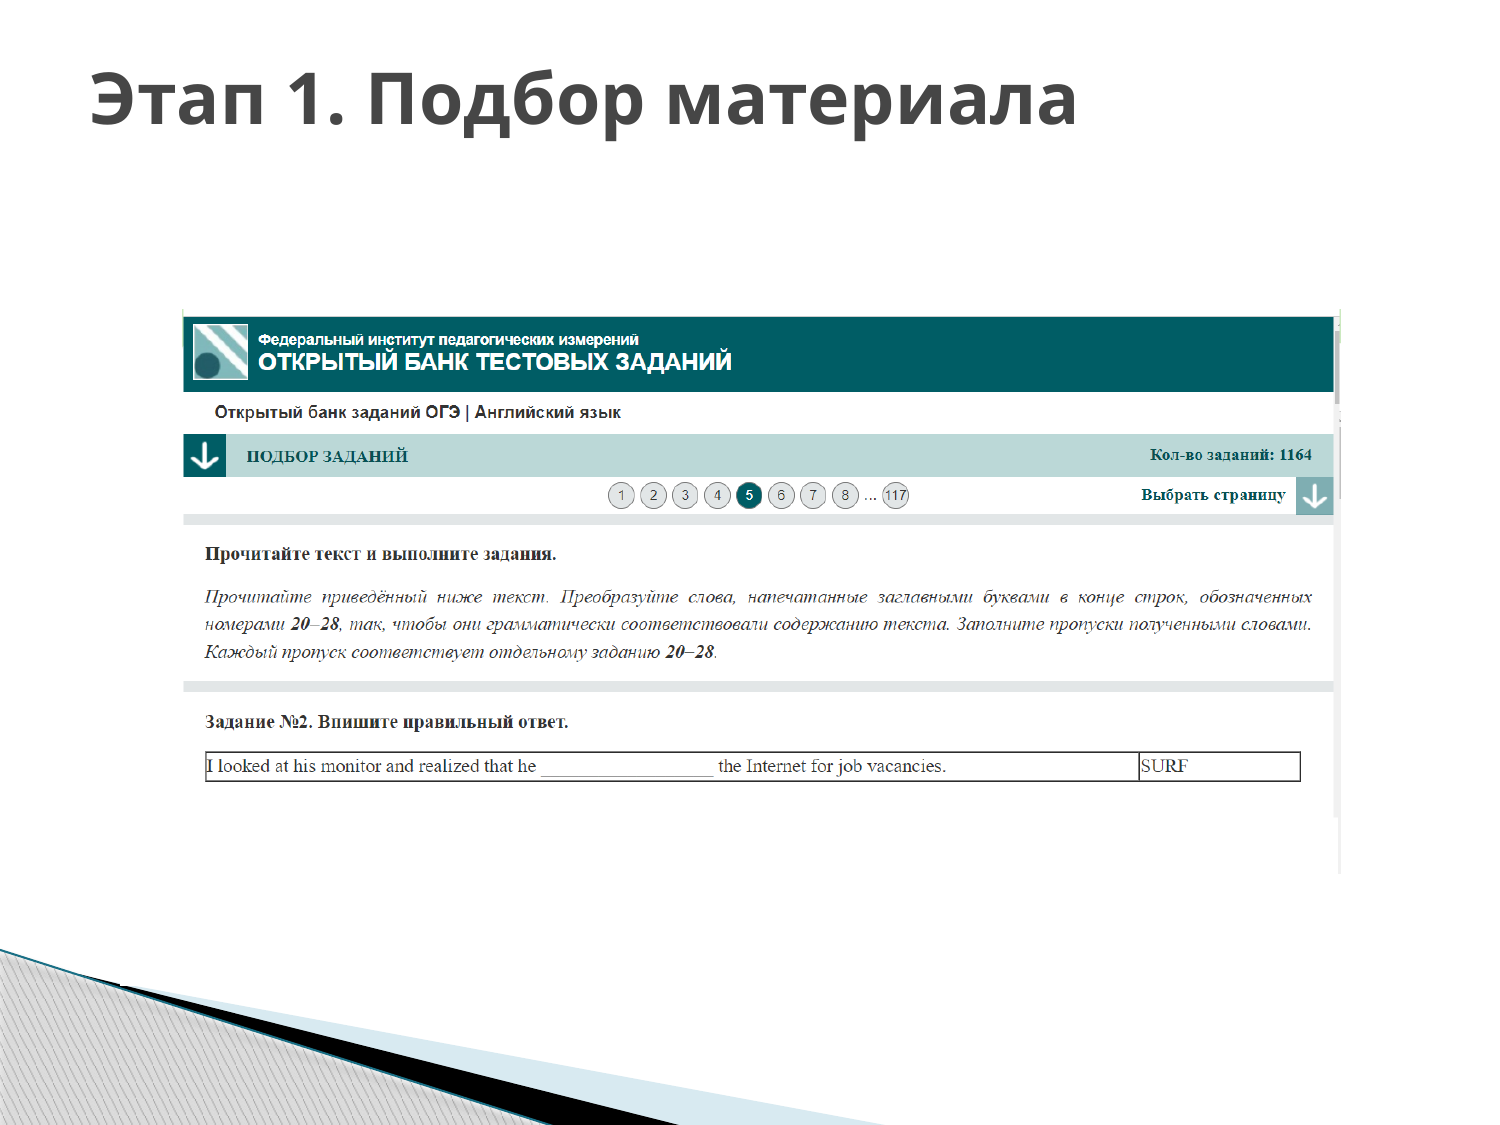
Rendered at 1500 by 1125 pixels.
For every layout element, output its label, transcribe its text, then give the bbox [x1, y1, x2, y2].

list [120, 242, 1380, 986]
title Этап 1. Подбор материала [75, 45, 1425, 233]
